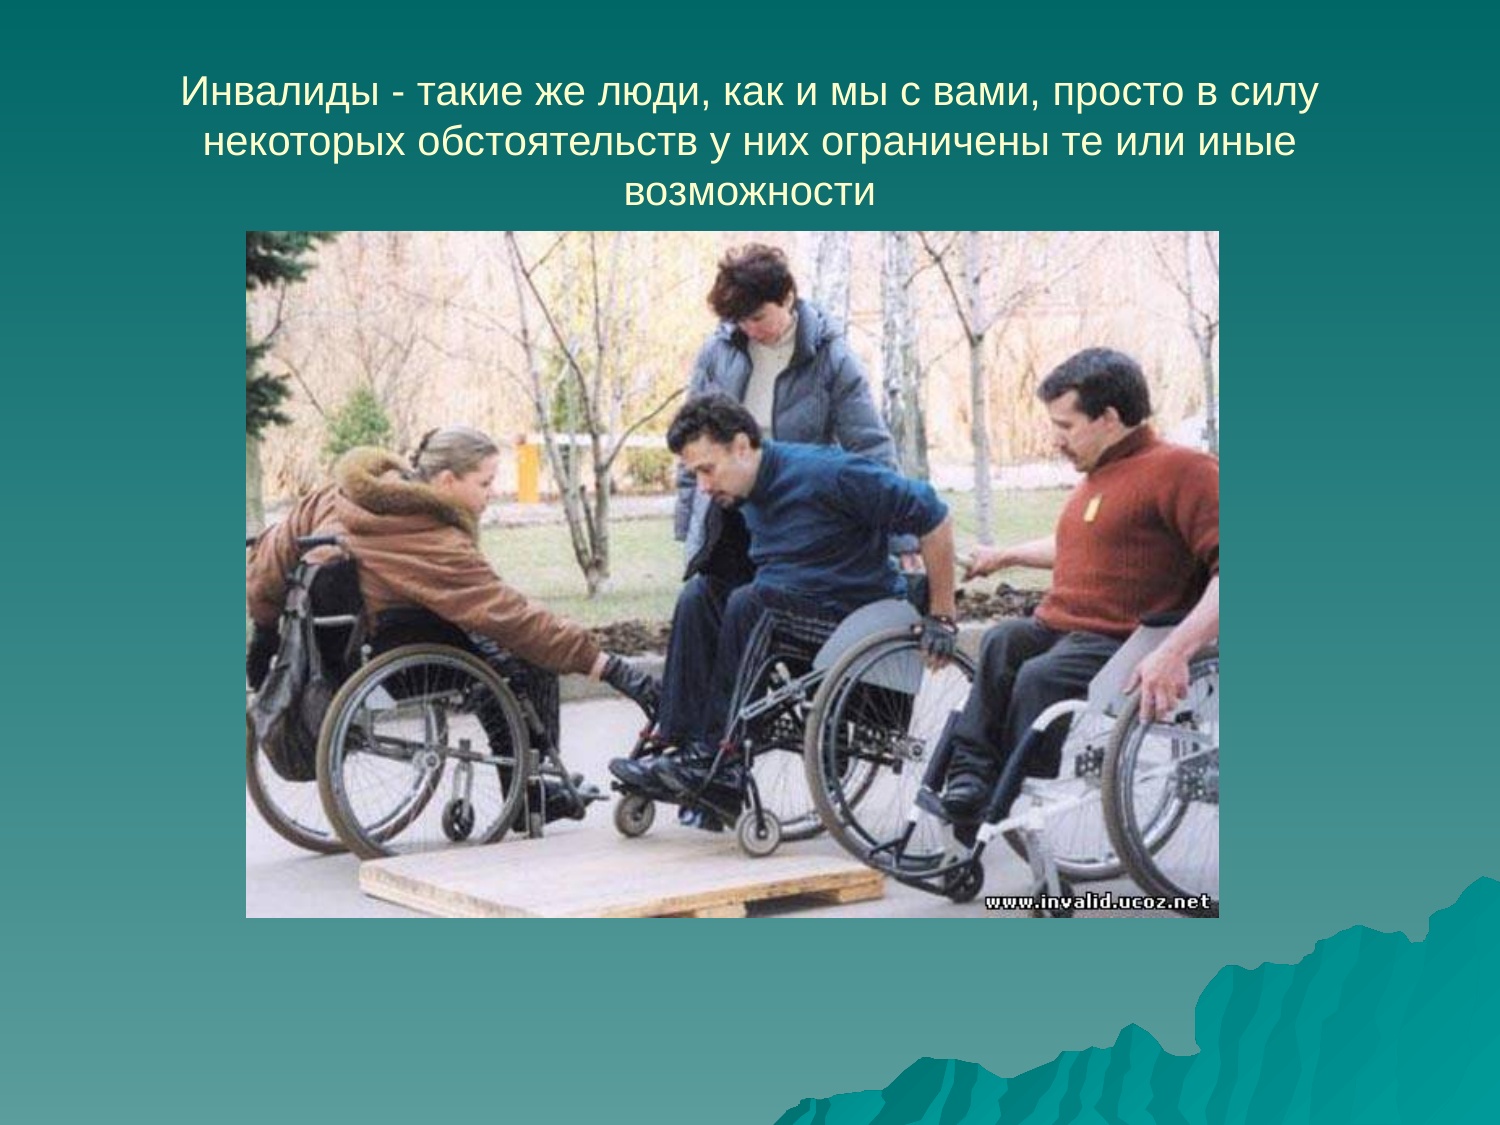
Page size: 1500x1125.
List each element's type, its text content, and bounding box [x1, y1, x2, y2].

title Инвалиды - такие же люди, как и мы с вами, просто в силу некоторых обстоятельств у них ограничены те или иные возможности [74, 45, 1426, 233]
picture [245, 231, 1219, 918]
